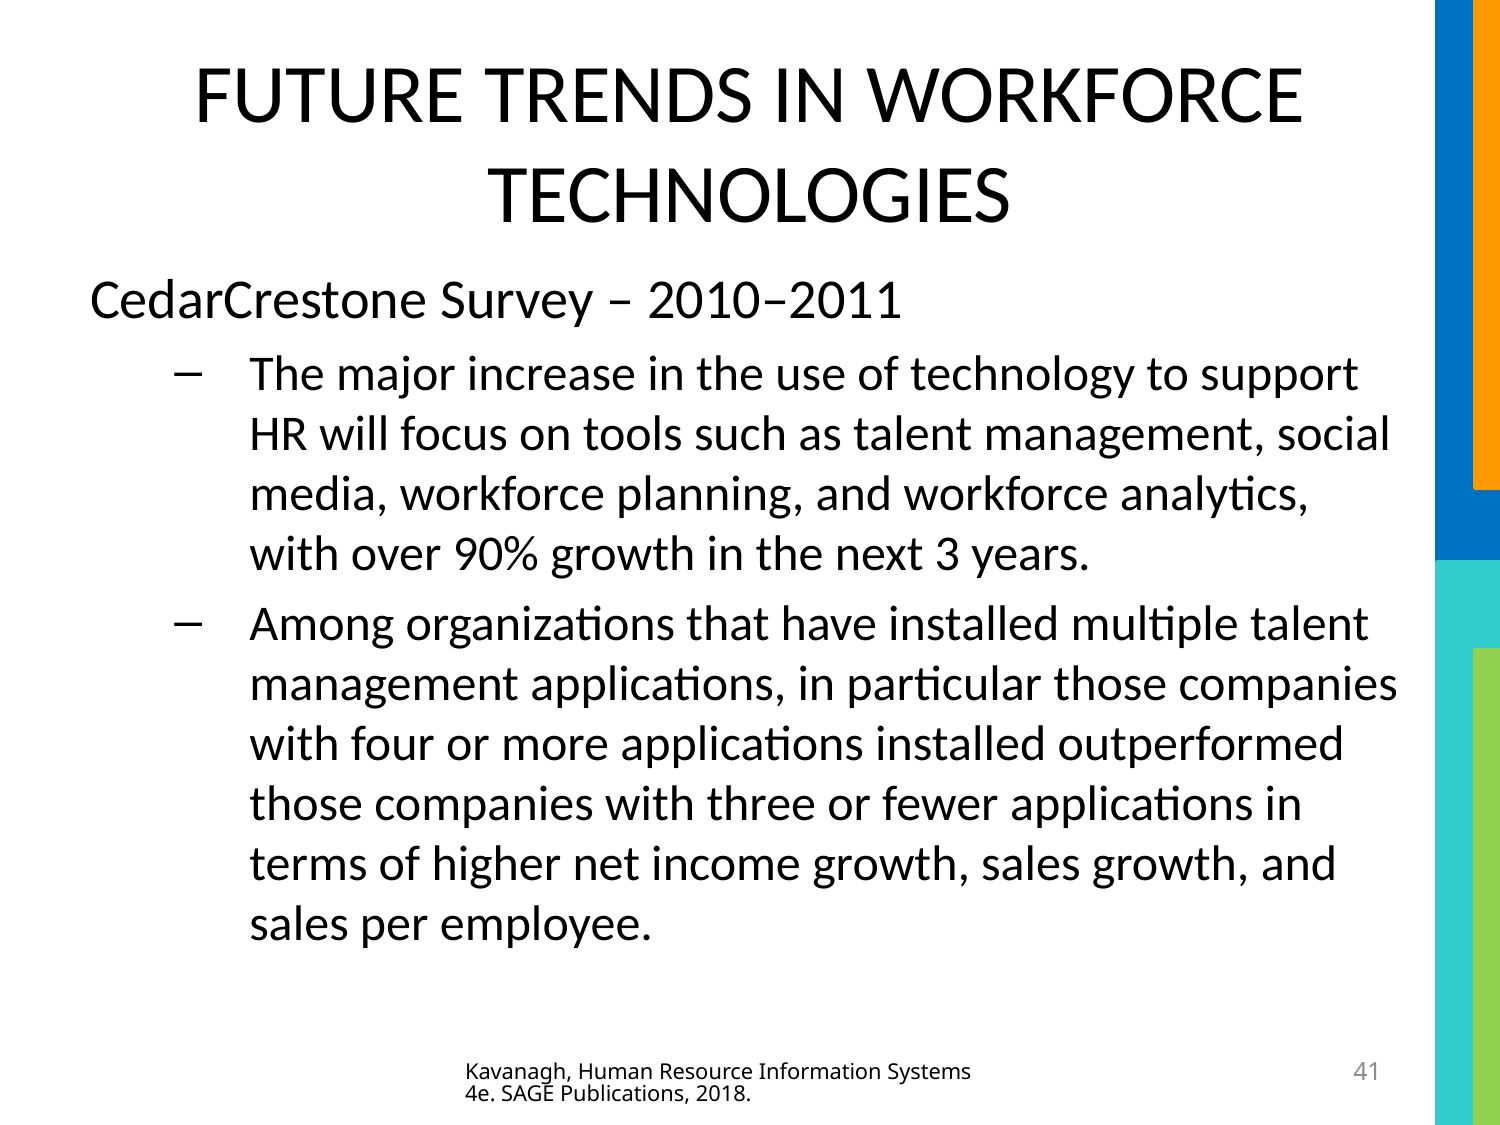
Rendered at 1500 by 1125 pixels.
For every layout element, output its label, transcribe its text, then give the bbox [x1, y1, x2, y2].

title FUTURE TRENDS IN WORKFORCE TECHNOLOGIES [75, 45, 1425, 233]
footer Kavanagh, Human Resource Information Systems 4e. SAGE Publications, 2018. [450, 1042, 1004, 1103]
slide_number 41 [1059, 1042, 1397, 1103]
list CedarCrestone Survey – 2010–2011 The major increase in the use of technology to support HR will focus on tools such as talent management, social media, workforce planning, and workforce analytics, with over 90% growth in the next 3 years. Among organizations that have installed multiple talent management applications, in particular those companies with four or more applications installed outperformed those companies with three or fewer applications in terms of higher net income growth, sales growth, and sales per employee. [75, 262, 1425, 1005]
